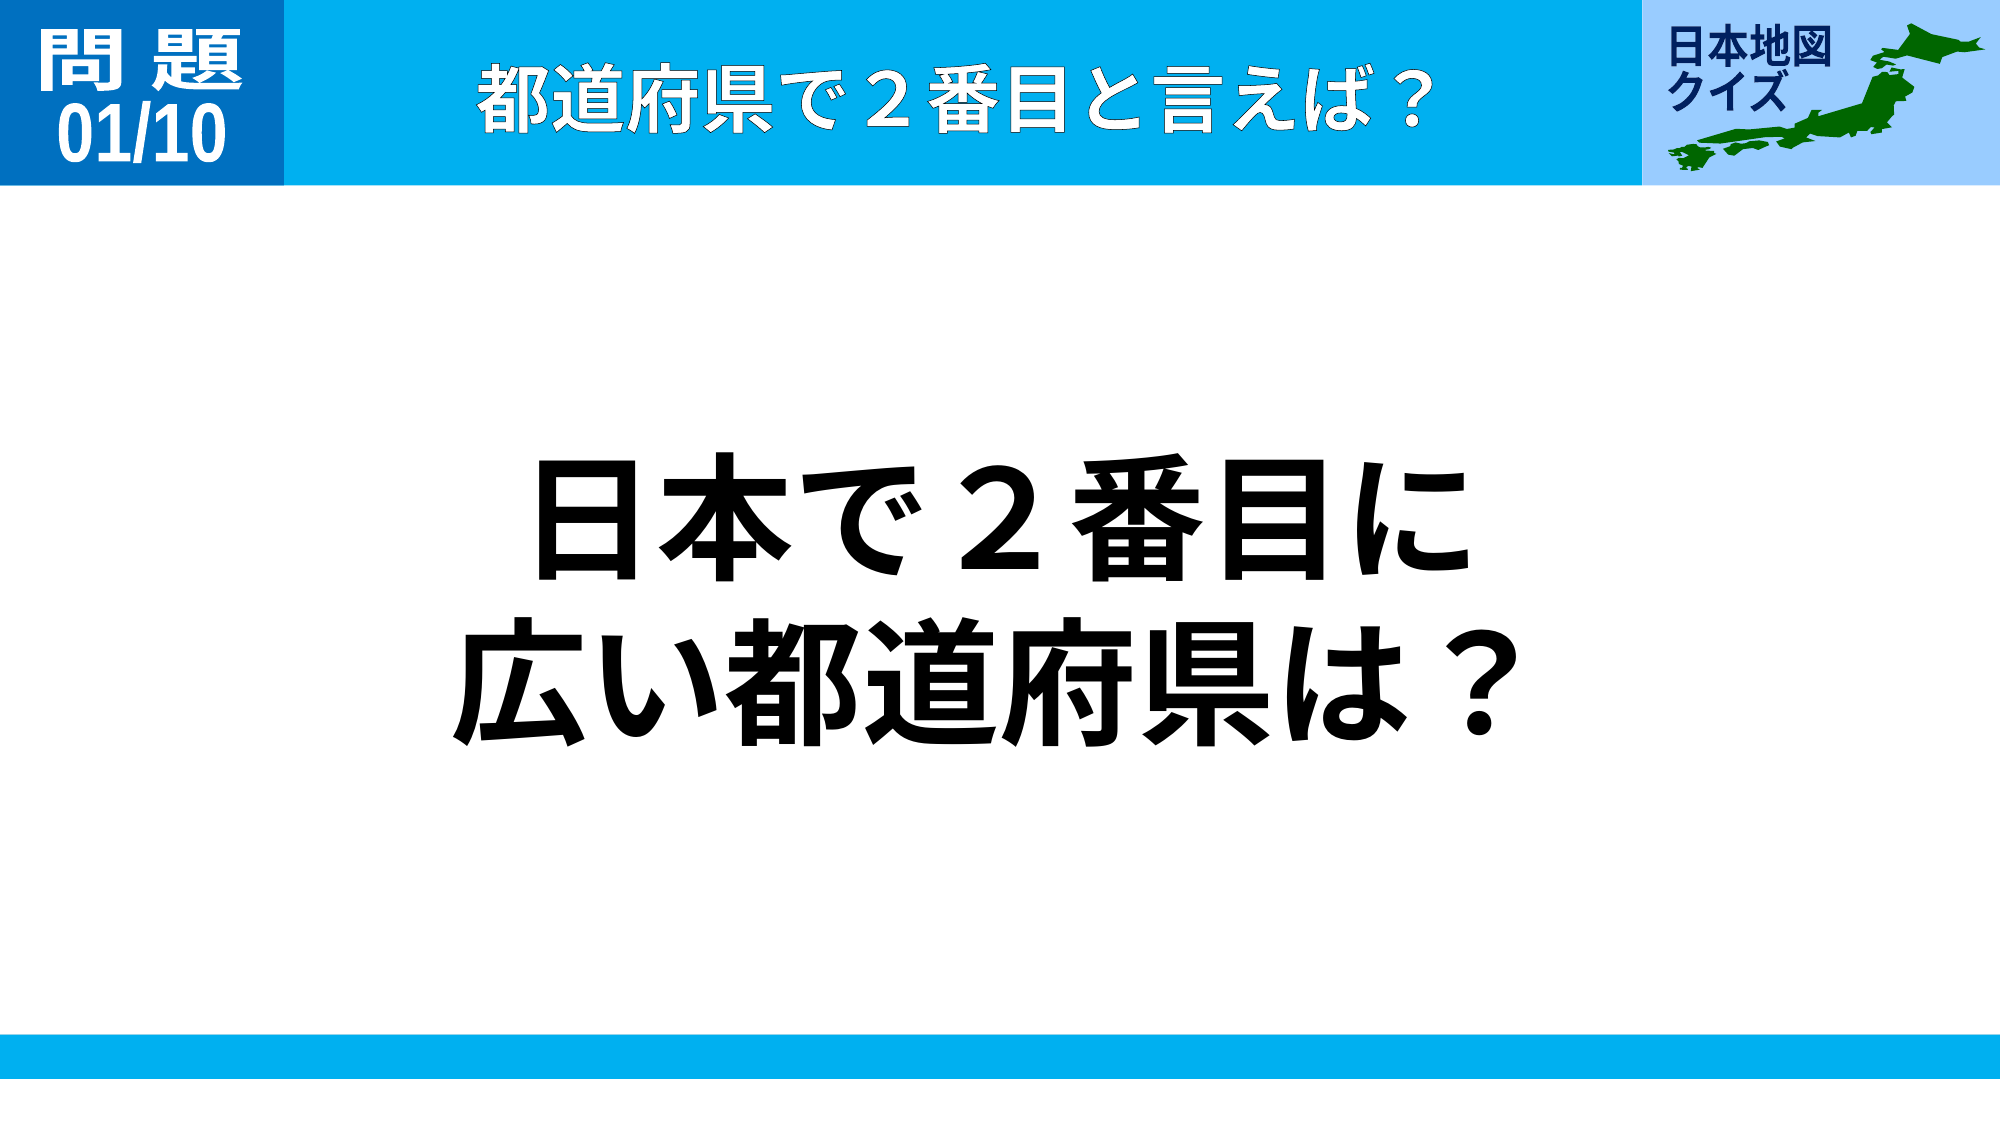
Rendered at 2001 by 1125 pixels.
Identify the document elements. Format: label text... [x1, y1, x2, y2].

text_box 日本で２番目に 広い都道府県は？ [435, 424, 1565, 770]
text_box [0, 1034, 2000, 1079]
